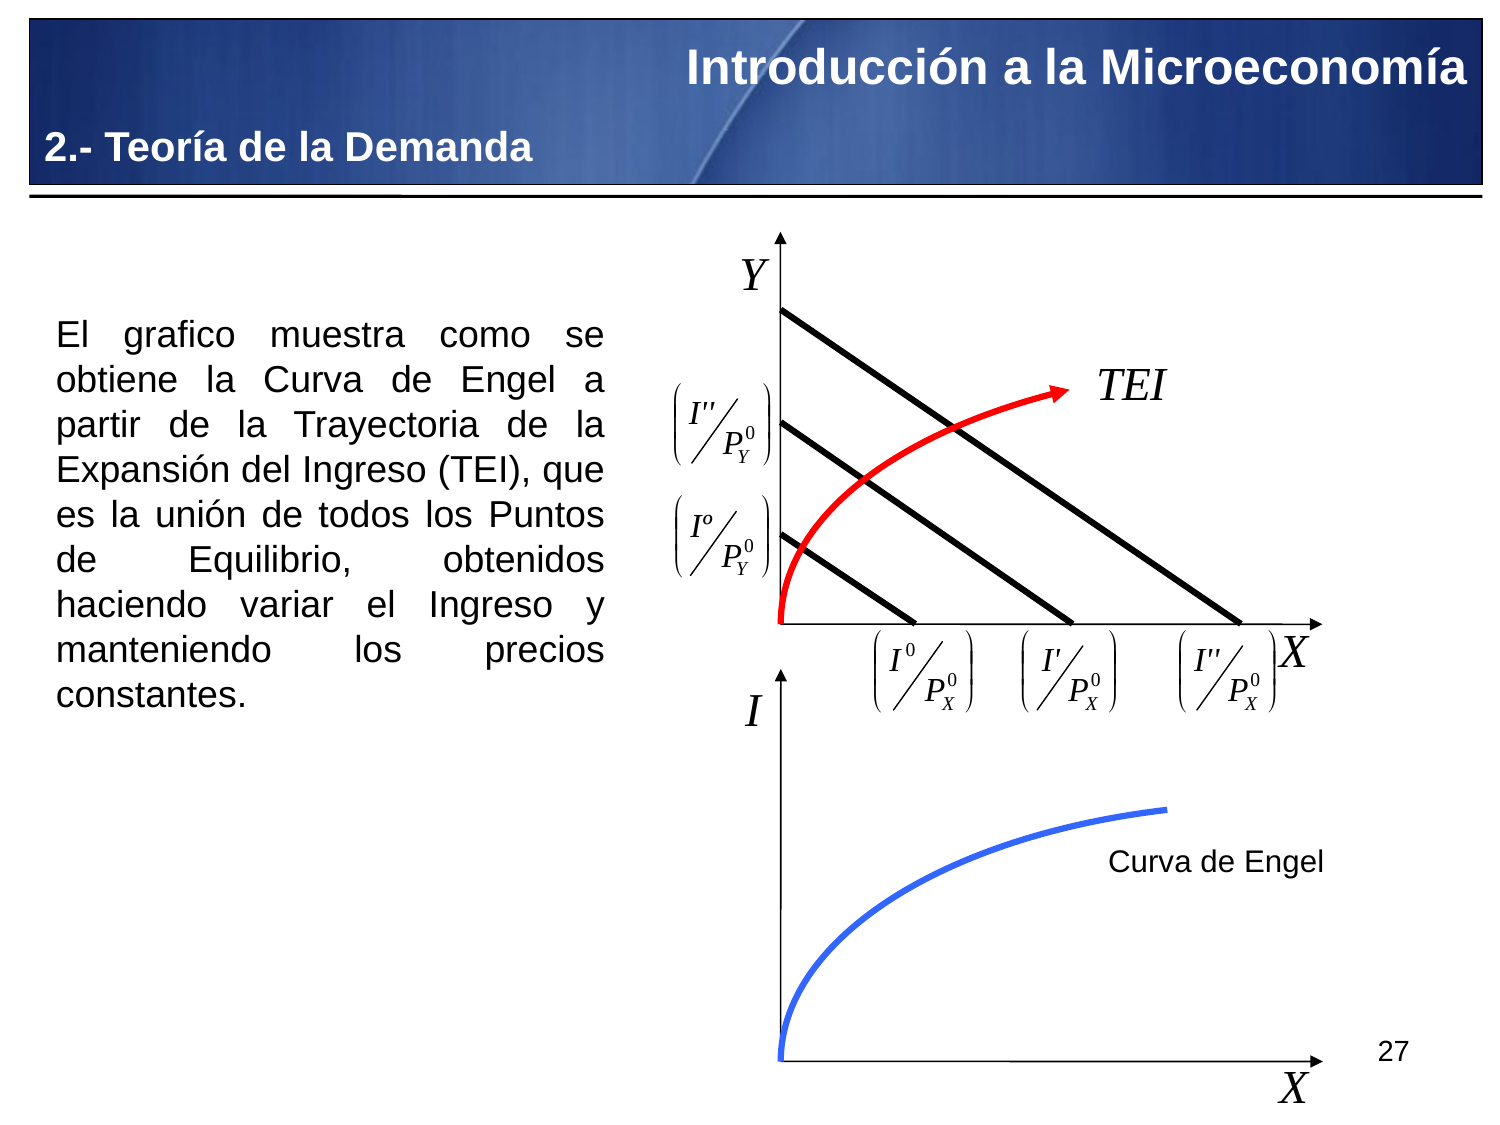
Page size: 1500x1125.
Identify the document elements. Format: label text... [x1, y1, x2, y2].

text_box [29, 19, 1483, 185]
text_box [666, 231, 1342, 1112]
text_box 2.- Teoría de la Demanda [29, 112, 585, 178]
text_box Introducción a la Microeconomía [608, 26, 1483, 102]
text_box El grafico muestra como se obtiene la Curva de Engel a partir de la Trayectoria de la Expansión del Ingreso (TEI), que es la unión de todos los Puntos de Equilibrio, obtenidos haciendo variar el Ingreso y manteniendo los precios constantes. [41, 302, 620, 723]
slide_number 27 [1346, 1024, 1426, 1103]
